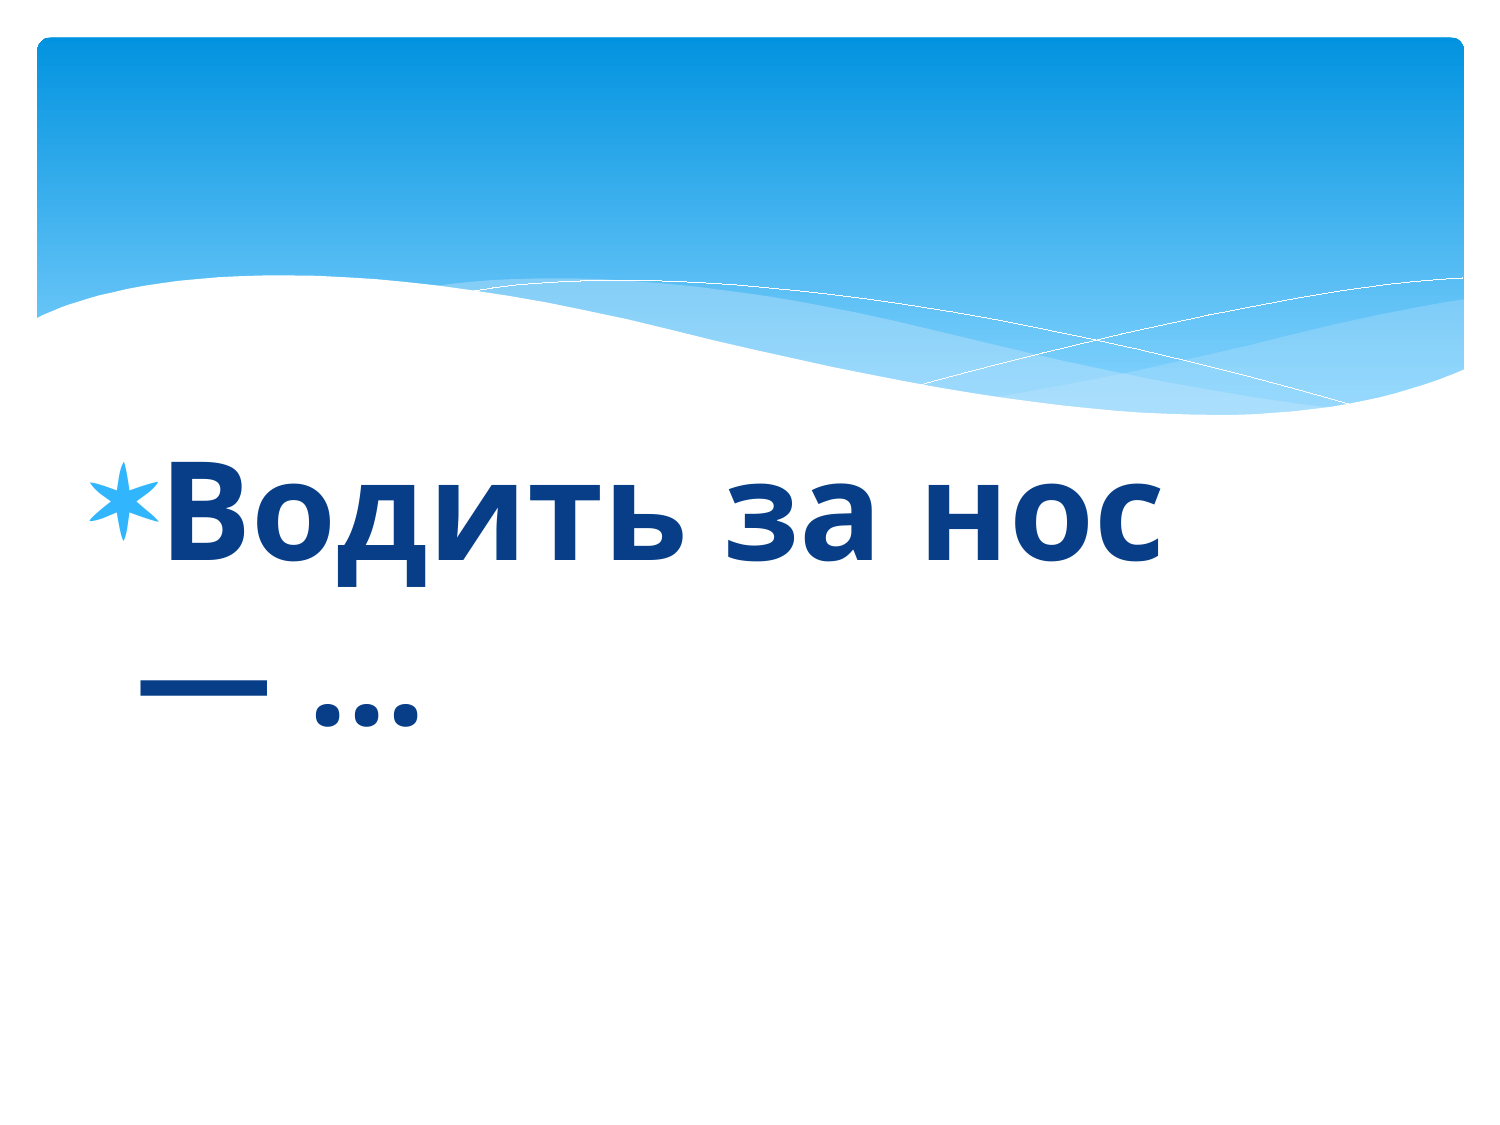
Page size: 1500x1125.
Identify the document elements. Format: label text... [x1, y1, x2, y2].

list Водить за нос— ... [75, 328, 1425, 895]
